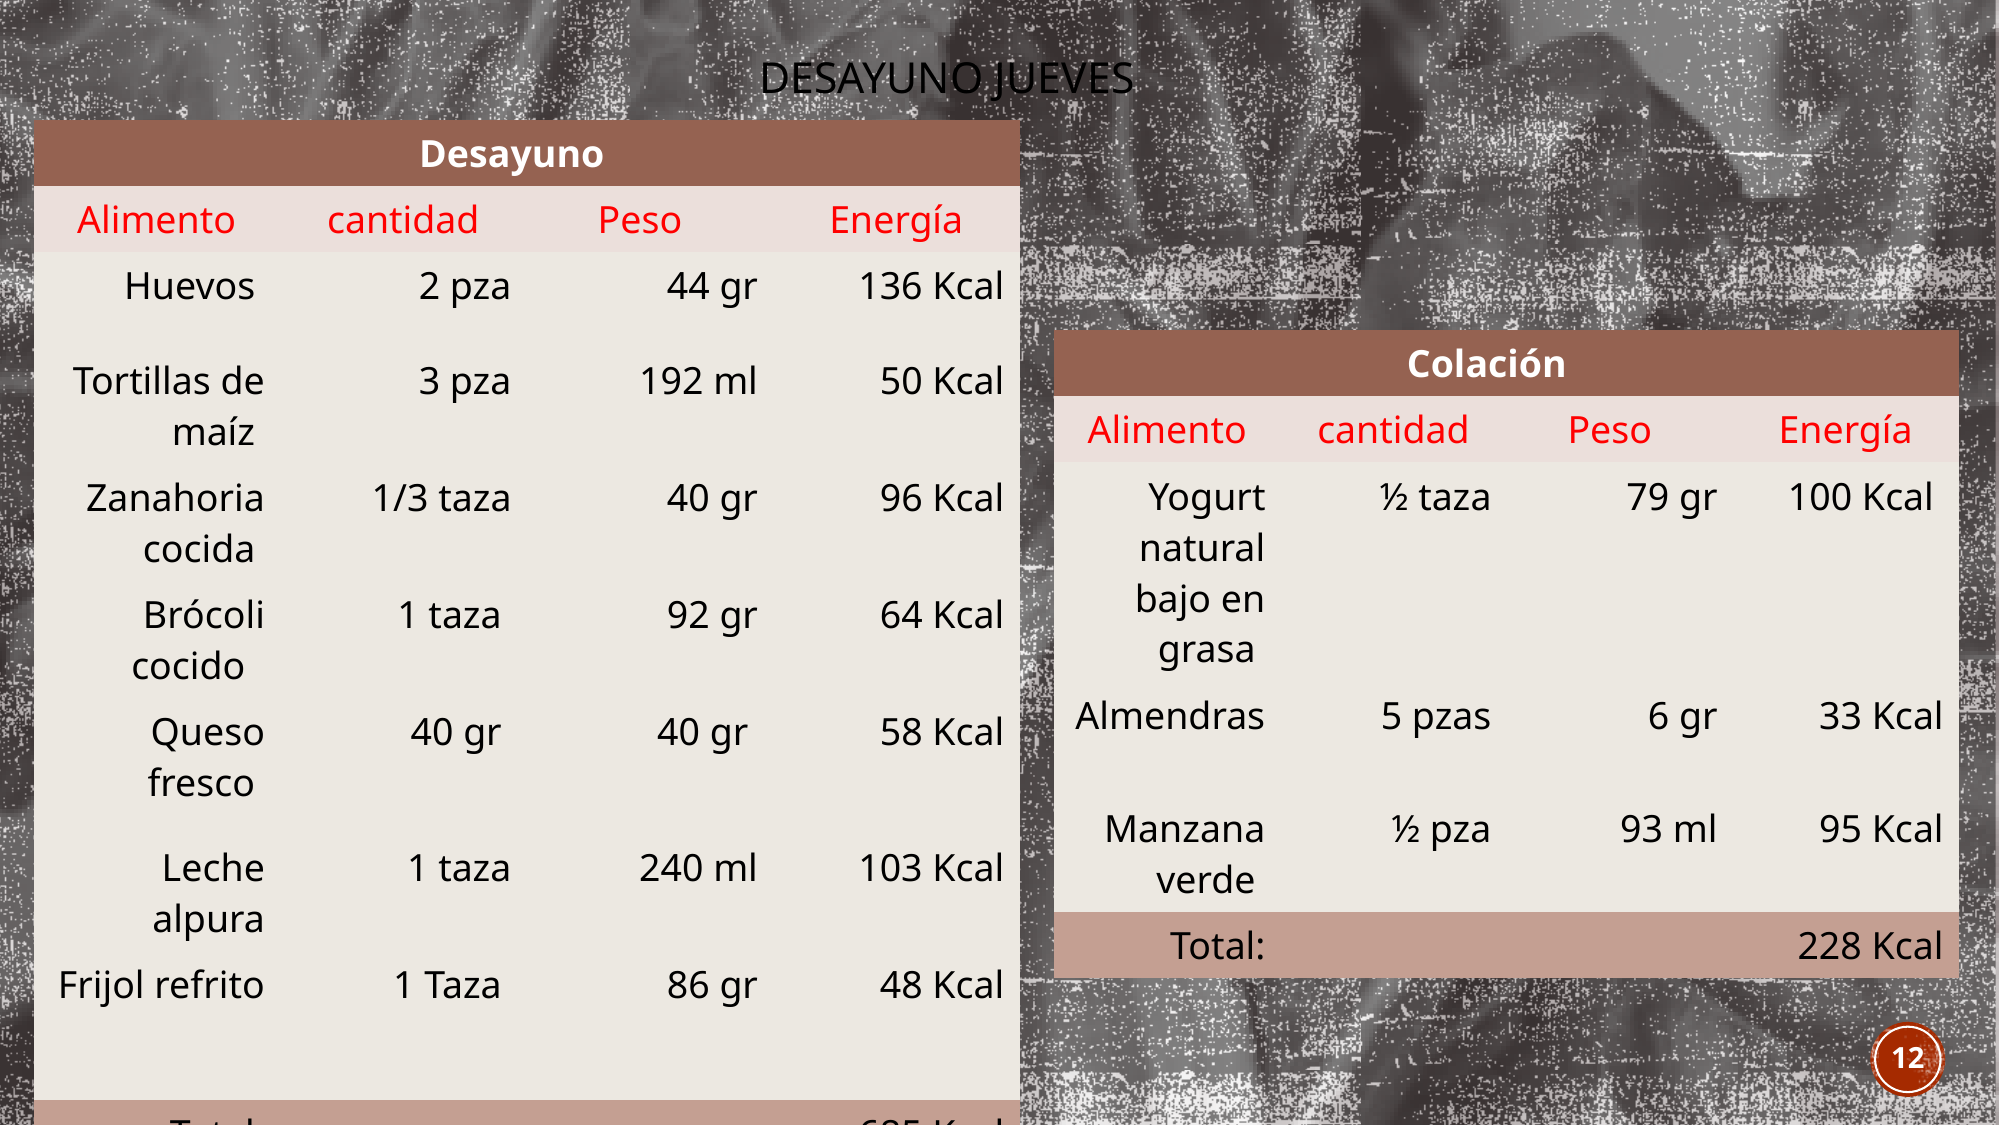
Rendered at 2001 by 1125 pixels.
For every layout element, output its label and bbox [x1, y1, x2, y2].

picture [1, 2, 1996, 1125]
text_box [1873, 1025, 1942, 1095]
